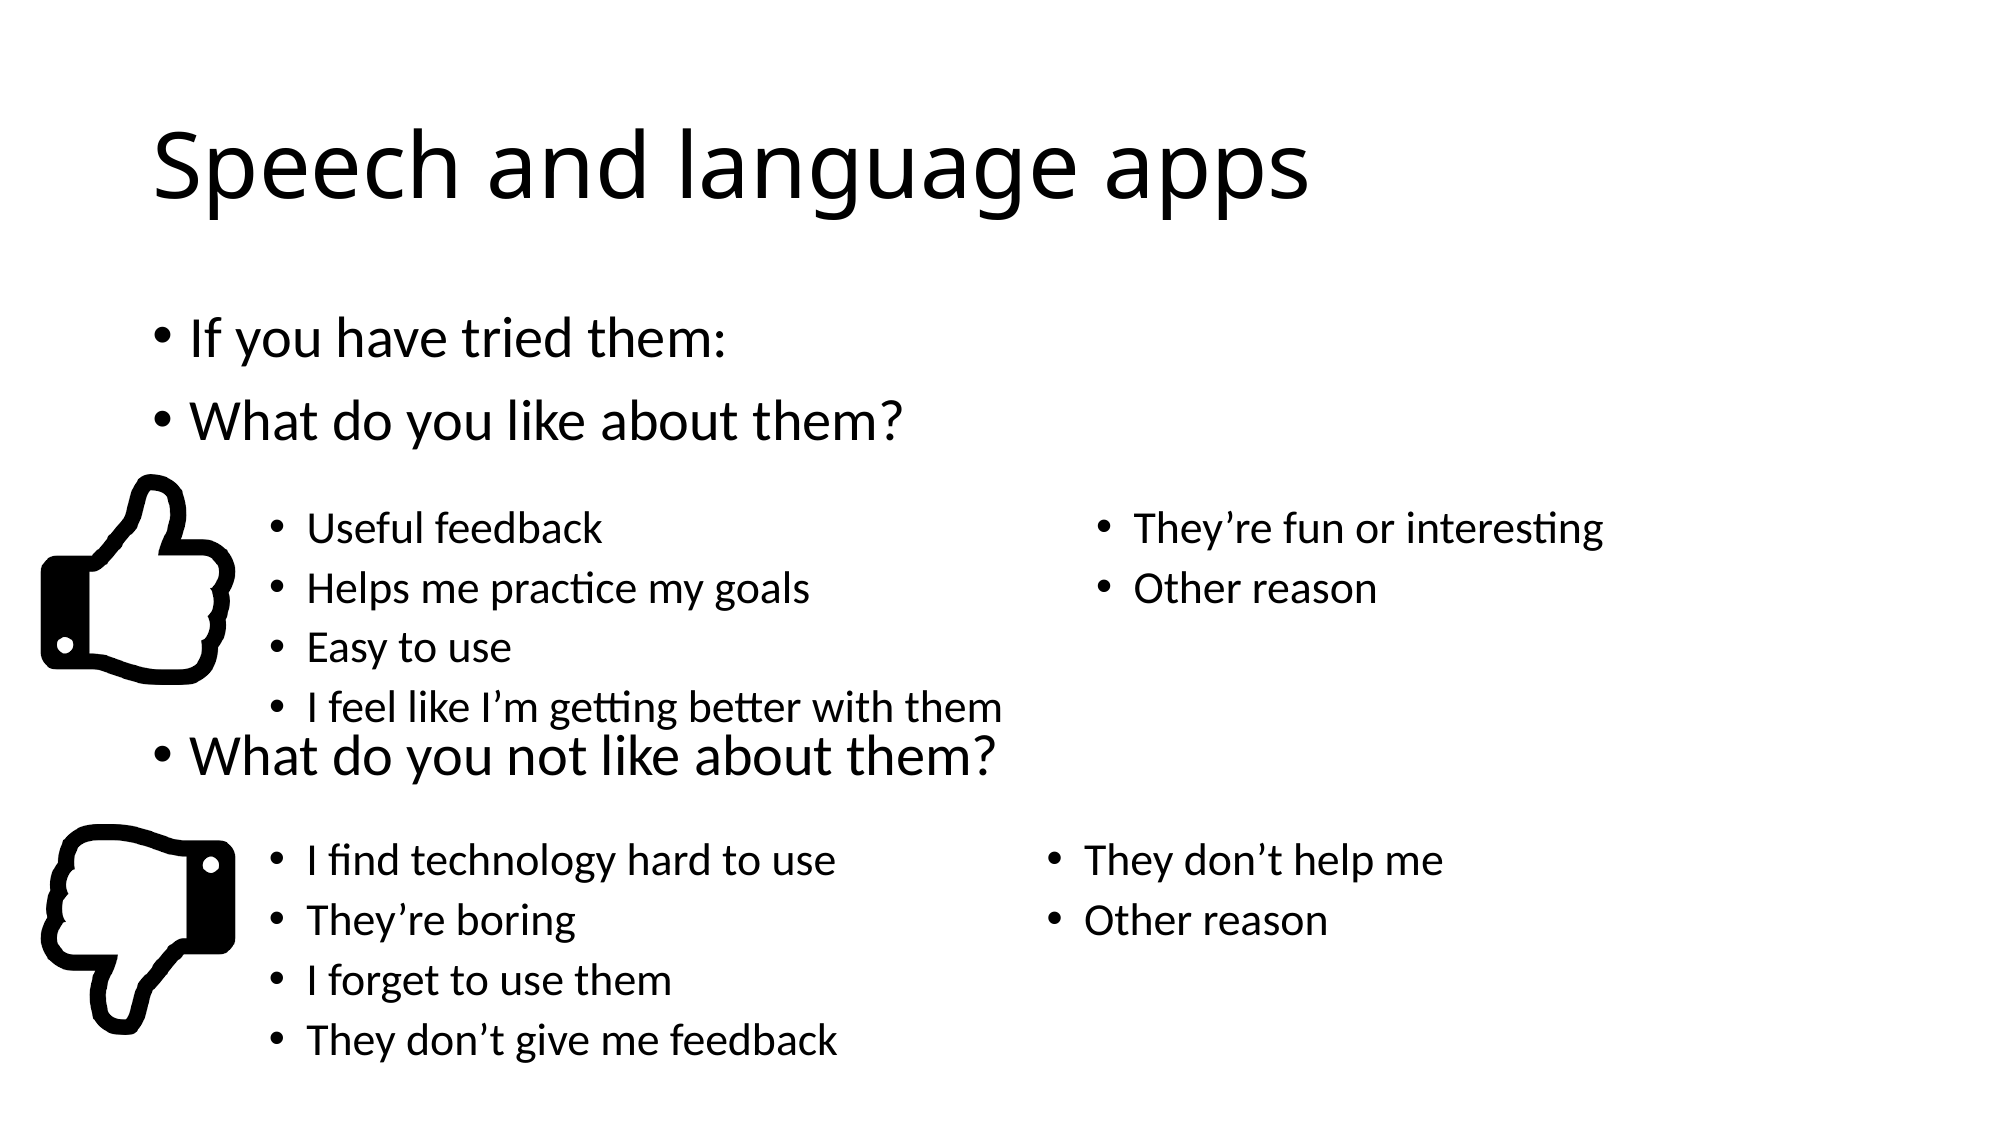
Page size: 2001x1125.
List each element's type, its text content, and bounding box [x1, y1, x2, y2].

text_box Useful feedback Helps me practice my goals Easy to use I feel like I’m getting better with them They’re fun or interesting Other reason [179, 496, 1863, 777]
text_box I find technology hard to use They’re boring I forget to use them They don’t give me feedback They don’t help me Other reason [179, 828, 1765, 1110]
picture [32, 474, 243, 685]
list If you have tried them: What do you like about them? What do you not like about them? [137, 299, 1863, 496]
picture [32, 824, 243, 1035]
title Speech and language apps [137, 59, 1863, 278]
list If you have tried them: What do you like about them? What do you not like about them? [137, 685, 1863, 1014]
